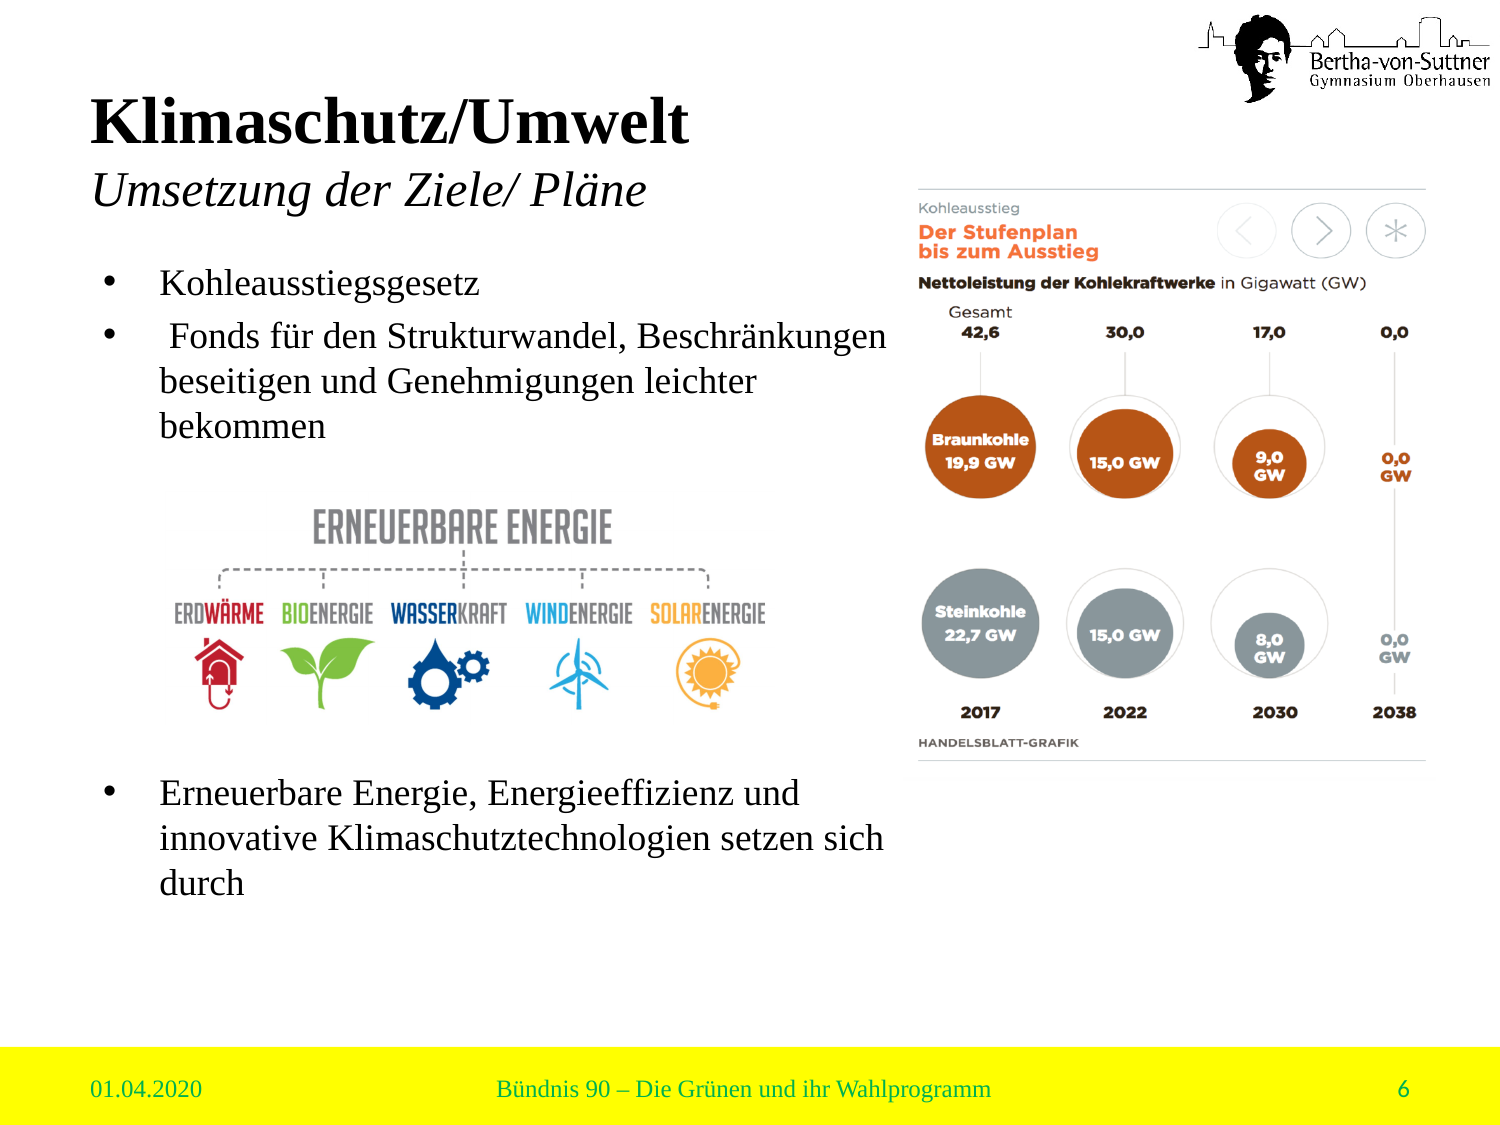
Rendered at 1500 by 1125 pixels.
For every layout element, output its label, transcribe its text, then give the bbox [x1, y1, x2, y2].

list Kohleausstiegsgesetz Fonds für den Strukturwandel, Beschränkungen beseitigen und Genehmigungen leichter bekommen Erneuerbare Energie, Energieeffizienz und innovative Klimaschutztechnologien setzen sich durch [88, 250, 904, 994]
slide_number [75, 1057, 254, 1118]
picture [903, 175, 1436, 781]
footer Bündnis 90 – Die Grünen und ihr Wahlprogramm [324, 1057, 1164, 1118]
picture [1188, 2, 1500, 114]
title Klimaschutz/Umwelt Umsetzung der Ziele/ Pläne [75, 52, 1425, 241]
picture [165, 491, 775, 725]
slide_number 6 [1234, 1057, 1425, 1118]
